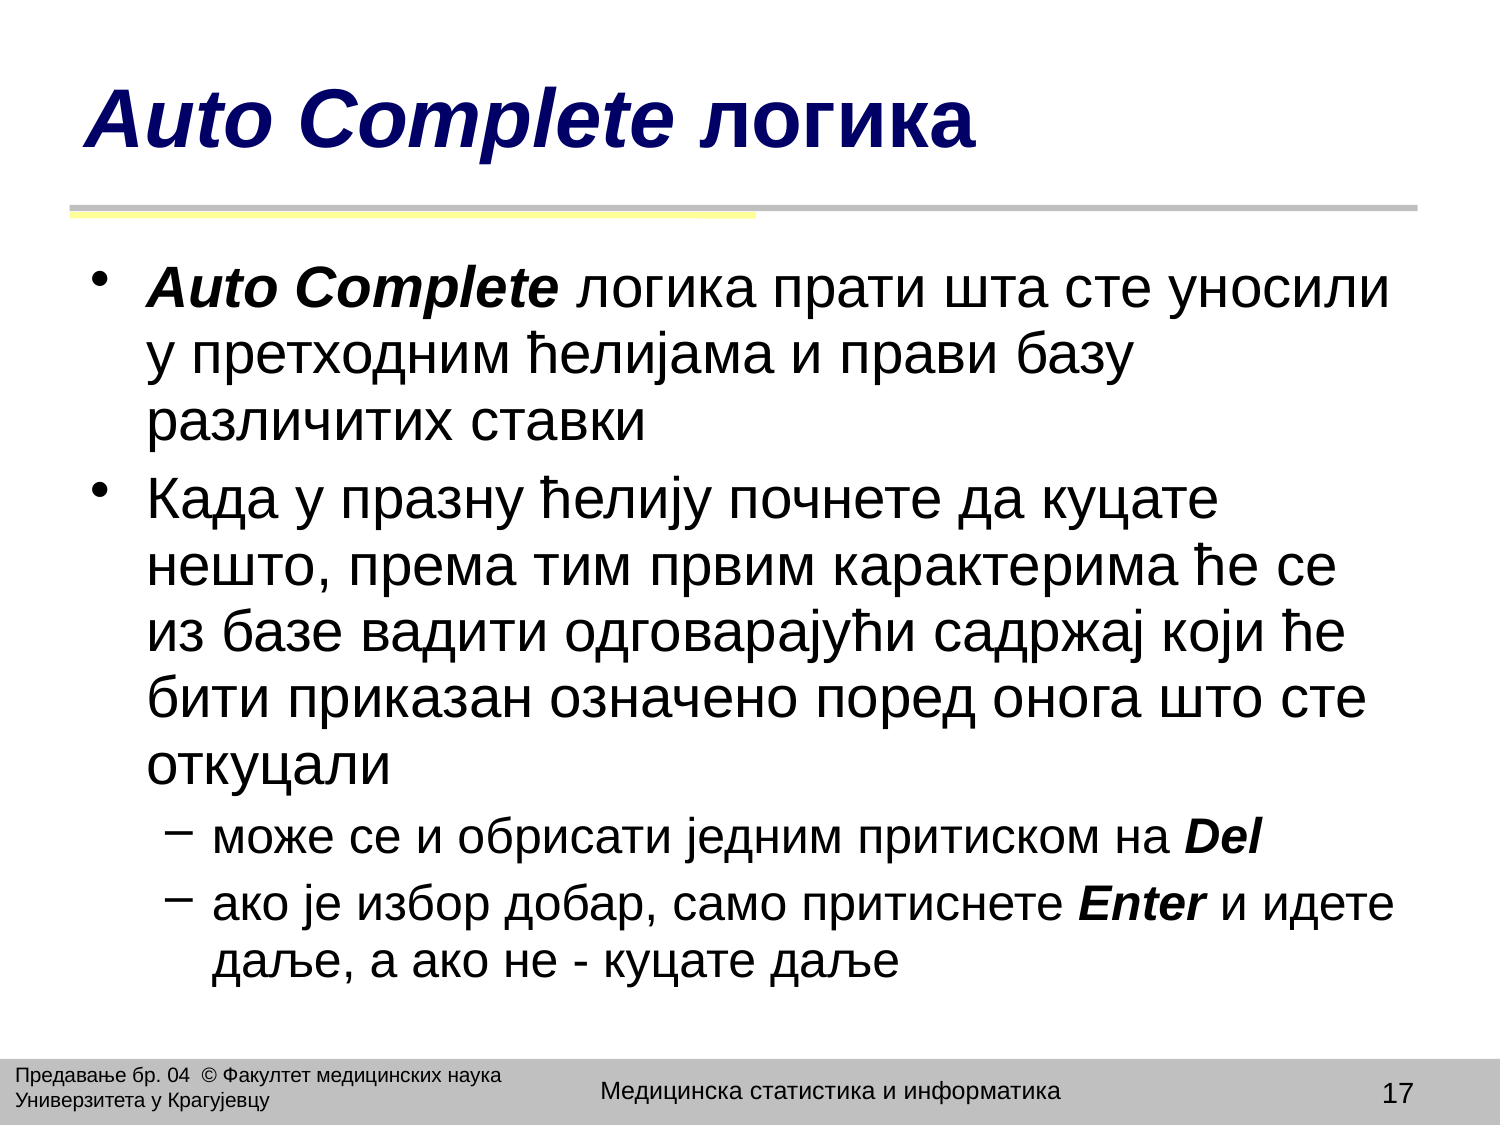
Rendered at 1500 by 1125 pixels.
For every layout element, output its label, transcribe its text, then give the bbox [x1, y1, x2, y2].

footer Медицинска статистика и информатика [512, 1066, 1151, 1125]
title Auto Complete логика [69, 19, 1426, 208]
slide_number Предавање бр. 04 © Факултет медицинских наука Универзитета у Крагујевцу [0, 1053, 619, 1108]
slide_number 17 [1166, 1066, 1430, 1125]
list Auto Complete логика прати шта сте уносили у претходним ћелијама и прави базу различитих ставки Када у празну ћелију почнете да куцате нешто, према тим првим карактерима ће се из базе вадити одговарајући садржај који ће бити приказан означено поред онога што сте откуцали може се и обрисати једним притиском на Del ако је избор добар, само притиснете Enter и идете даље, а ако не - куцате даље [74, 246, 1426, 1023]
